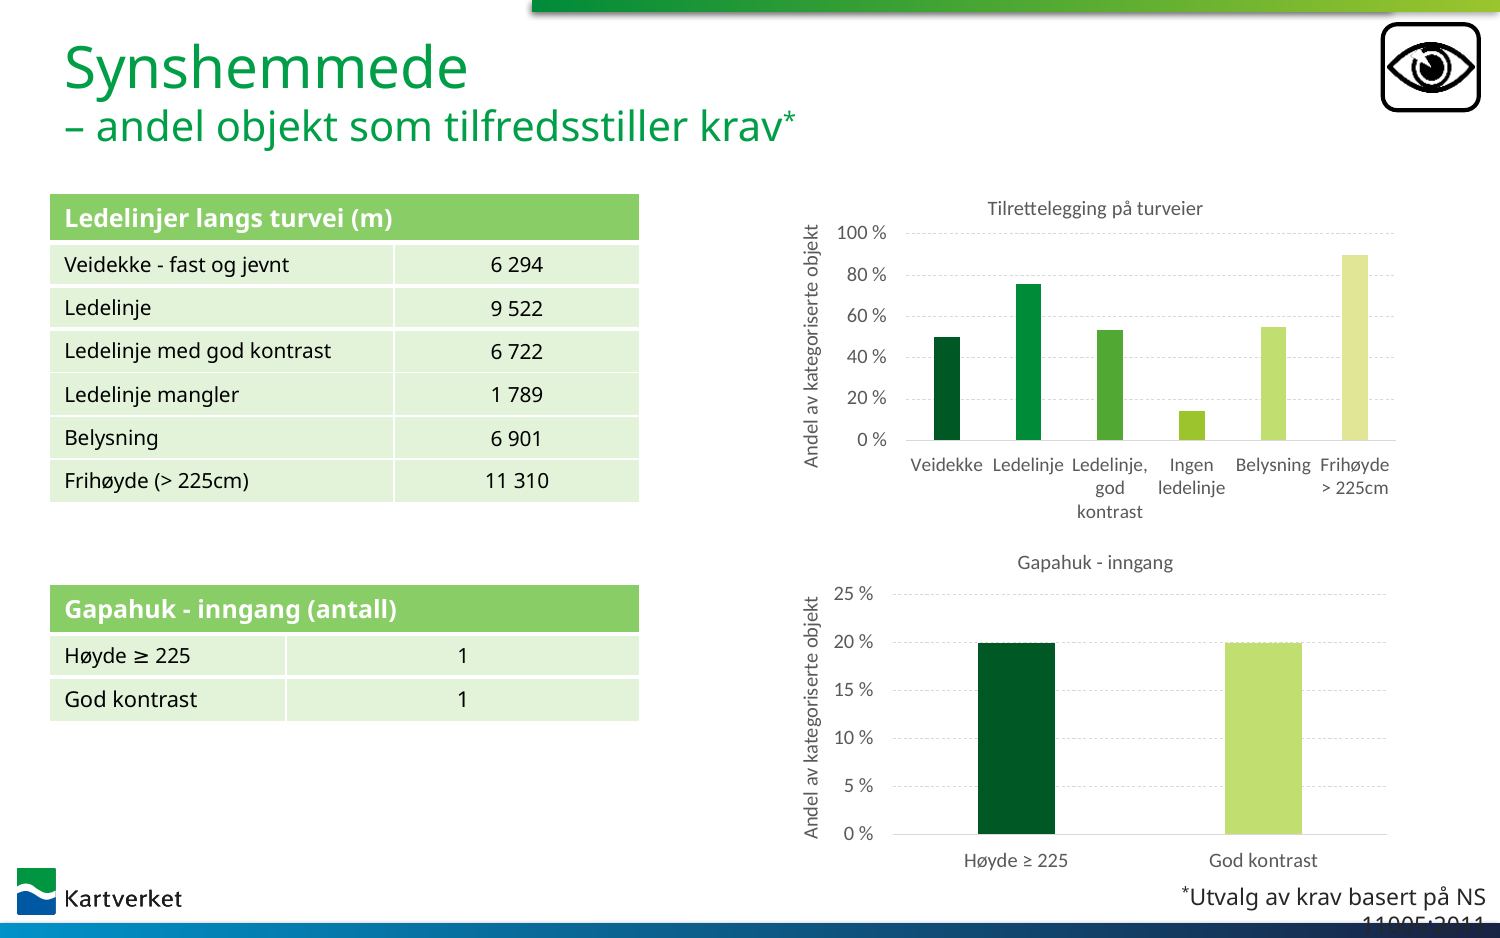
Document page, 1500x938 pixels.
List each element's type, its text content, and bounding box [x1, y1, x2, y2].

table_cell 6 901 [395, 417, 639, 458]
table_cell 11 310 [395, 460, 639, 502]
table_cell Ledelinje [50, 288, 393, 327]
table_cell 6 294 [395, 245, 639, 284]
table_cell Ledelinje mangler [50, 373, 393, 415]
table_cell 1 [287, 679, 639, 721]
table_cell 1 [287, 636, 639, 675]
table_cell 6 722 [395, 331, 639, 372]
table_cell Belysning [50, 417, 393, 458]
table_cell Veidekke - fast og jevnt [50, 245, 393, 284]
text_box Synshemmede – andel objekt som tilfredsstiller krav* [49, 24, 1431, 158]
table_cell Høyde ≥ 225 [50, 636, 285, 675]
picture [791, 541, 1400, 880]
table_cell God kontrast [50, 679, 285, 721]
text_box *Utvalg av krav basert på NS 11005:2011 [1068, 873, 1500, 938]
table_cell 1 789 [395, 373, 639, 415]
picture [791, 187, 1400, 526]
table_cell 9 522 [395, 288, 639, 327]
table_cell Frihøyde (> 225cm) [50, 460, 393, 502]
table_cell Ledelinje med god kontrast [50, 331, 393, 372]
table_header Gapahuk - inngang (antall) [50, 585, 639, 632]
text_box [1382, 24, 1480, 111]
table_header Ledelinjer langs turvei (m) [50, 194, 639, 240]
